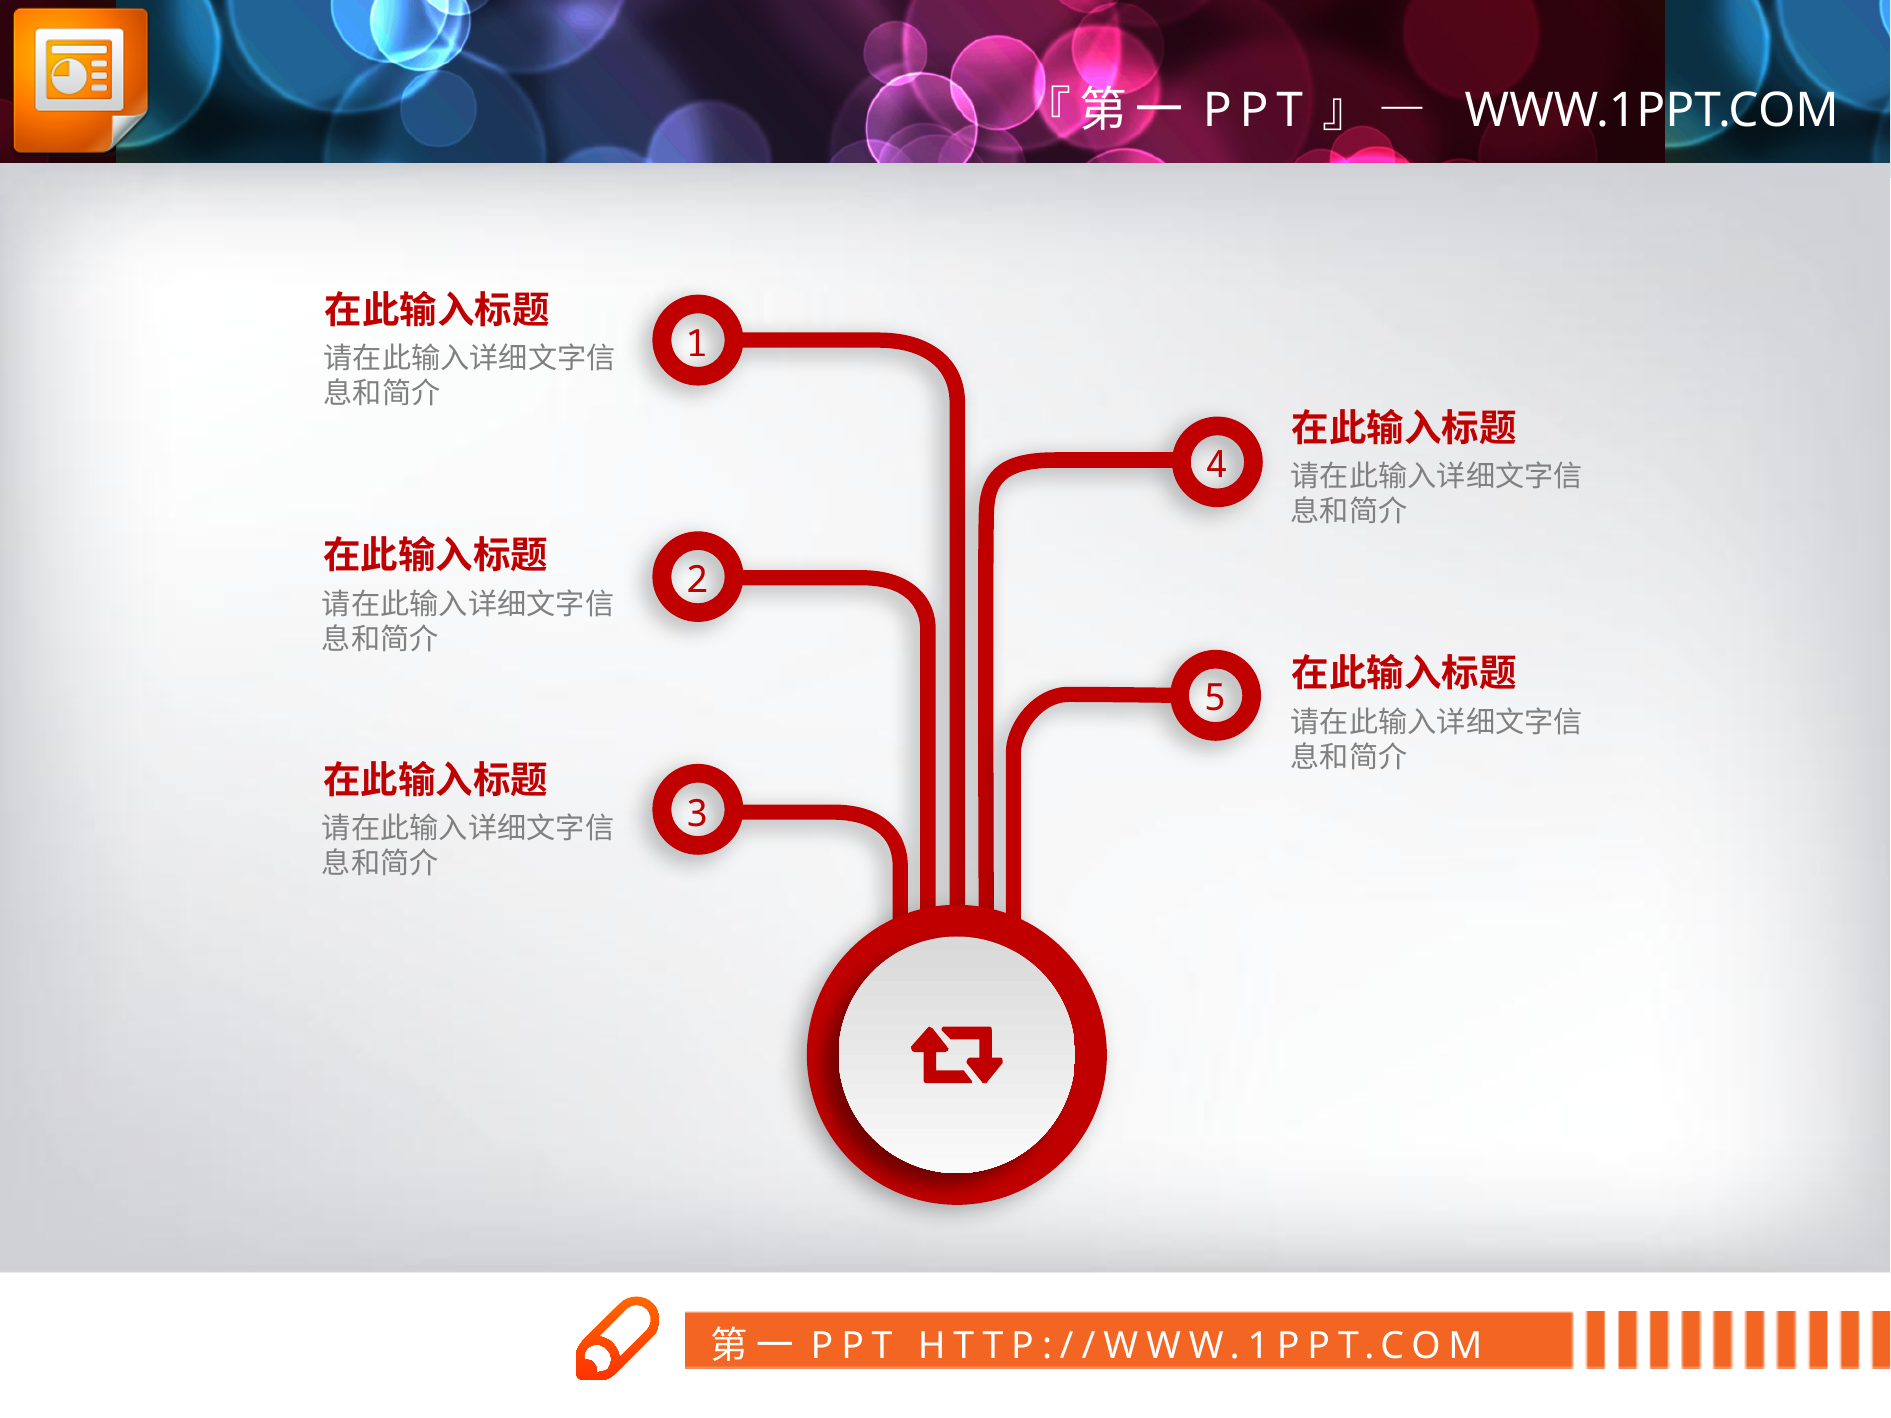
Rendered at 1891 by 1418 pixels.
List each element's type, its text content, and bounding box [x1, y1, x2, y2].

text_box [911, 1026, 973, 1084]
text_box [806, 904, 1107, 1205]
text_box 4 [1190, 432, 1249, 493]
text_box 请在此输入详细文字信息和简介 [308, 332, 642, 417]
text_box 1 [670, 311, 723, 371]
text_box 在此输入标题 [308, 523, 564, 577]
text_box [652, 763, 908, 907]
picture [0, 0, 1891, 1275]
text_box 2 [670, 547, 724, 608]
text_box [652, 294, 966, 894]
text_box [941, 1026, 1003, 1084]
text_box [1005, 649, 1262, 913]
text_box 5 [1189, 665, 1247, 726]
text_box [838, 936, 1076, 1174]
text_box 在此输入标题 [1277, 396, 1532, 450]
text_box 在此输入标题 [1277, 641, 1532, 695]
text_box [652, 531, 936, 898]
text_box [978, 416, 1263, 897]
picture [685, 1311, 1891, 1369]
text_box 请在此输入详细文字信息和简介 [307, 802, 640, 887]
text_box 请在此输入详细文字信息和简介 [307, 577, 640, 663]
text_box 在此输入标题 [308, 748, 564, 802]
text_box 请在此输入详细文字信息和简介 [1275, 695, 1609, 781]
text_box 3 [670, 782, 724, 842]
text_box 请在此输入详细文字信息和简介 [1275, 450, 1609, 535]
text_box 在此输入标题 [310, 278, 565, 332]
